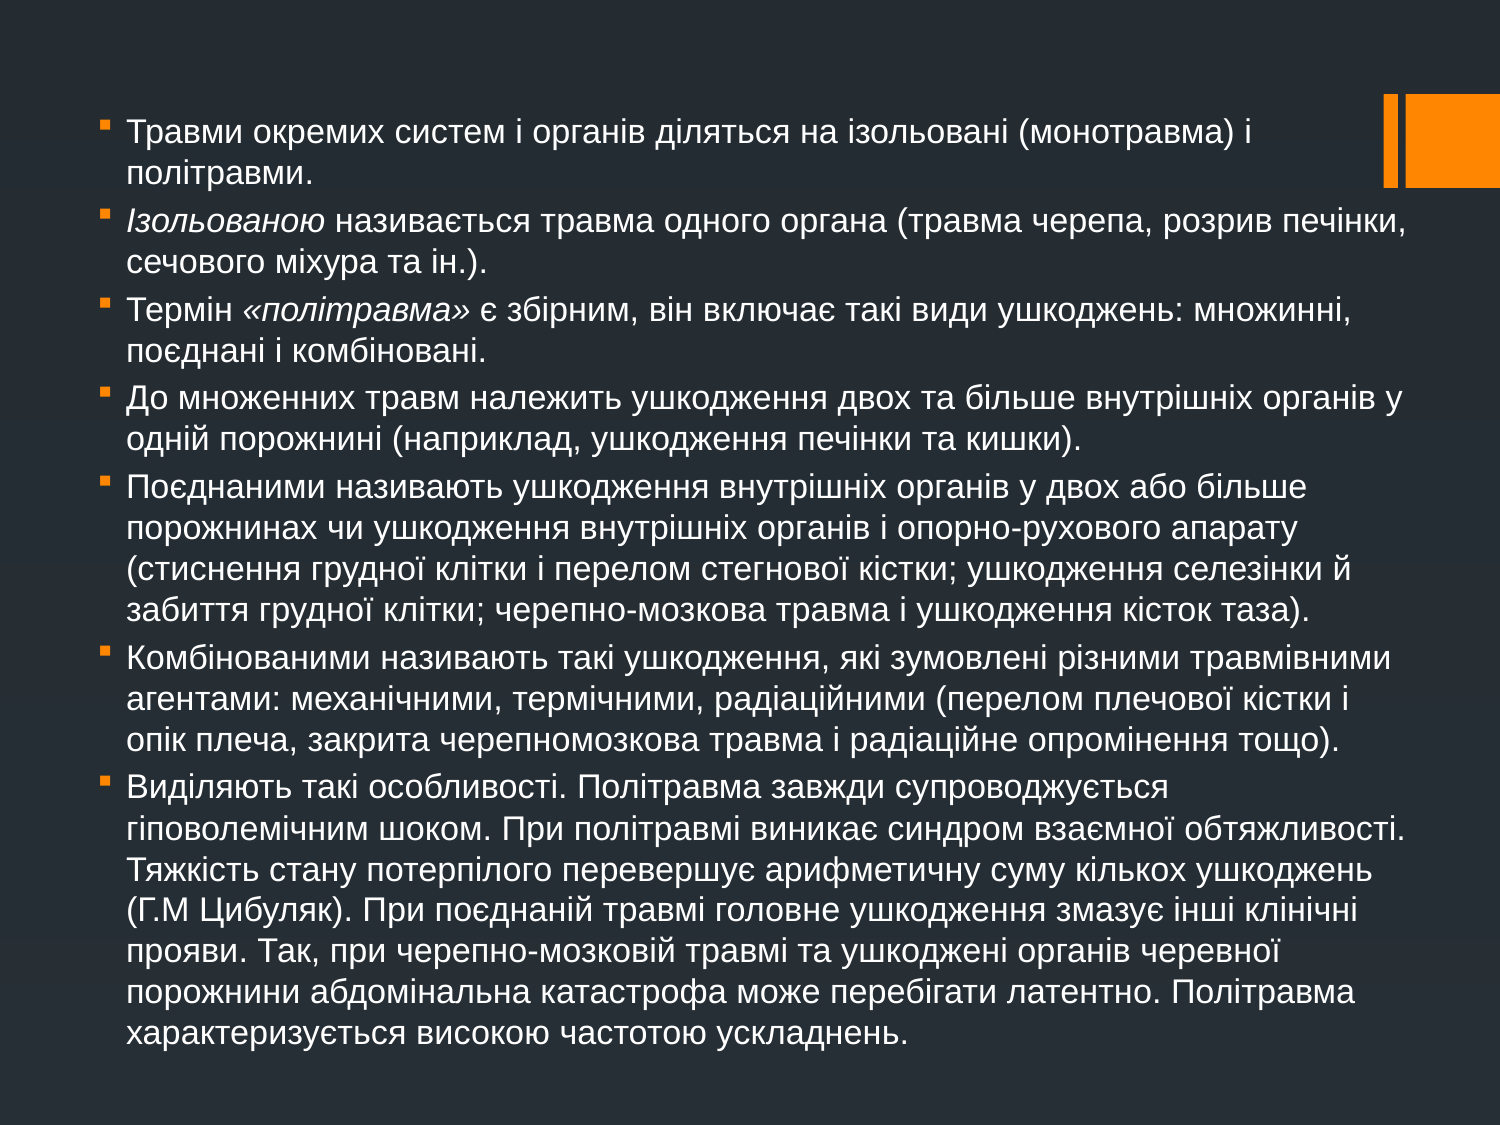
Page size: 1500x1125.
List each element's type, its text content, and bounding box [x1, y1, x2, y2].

list Травми окремих систем і органів діляться на ізольовані (монотравма) і політравми. Ізольованою називається травма одного органа (травма черепа, розрив печінки, сечового міхура та ін.). Термін «політравма» є збірним, він включає такі види ушкоджень: множинні, поєднані і комбіновані. До множенних травм належить ушкодження двох та більше внутрішніх органів у одній порожнині (наприклад, ушкодження печінки та кишки). Поєднаними називають ушкодження внутрішніх органів у двох або більше порожнинах чи ушкодження внутрішніх органів і опорно-рухового апарату (стиснення грудної клітки і перелом стегнової кістки; ушкодження селезінки й забиття грудної клітки; черепно-мозкова травма і ушкодження кісток таза). Комбінованими називають такі ушкодження, які зумовлені різними травмівними агентами: механічними, термічними, радіаційними (перелом плечової кістки і опік плеча, закрита черепномозкова травма і радіаційне опромінення тощо). Виділяють такі особливості. Політравма завжди супроводжується гіповолемічним шоком. При політравмі виникає синдром взаємної обтяжливості. Тяжкість стану потерпілого перевершує арифметичну суму кількох ушкоджень (Г.М Цибуляк). При поєднаній травмі головне ушкодження змазує інші клінічні прояви. Так, при черепно-мозковій травмі та ушкоджені органів черевної порожнини абдомінальна катастрофа може перебігати латентно. Політравма характеризується високою частотою ускладнень. [75, 101, 1424, 1062]
